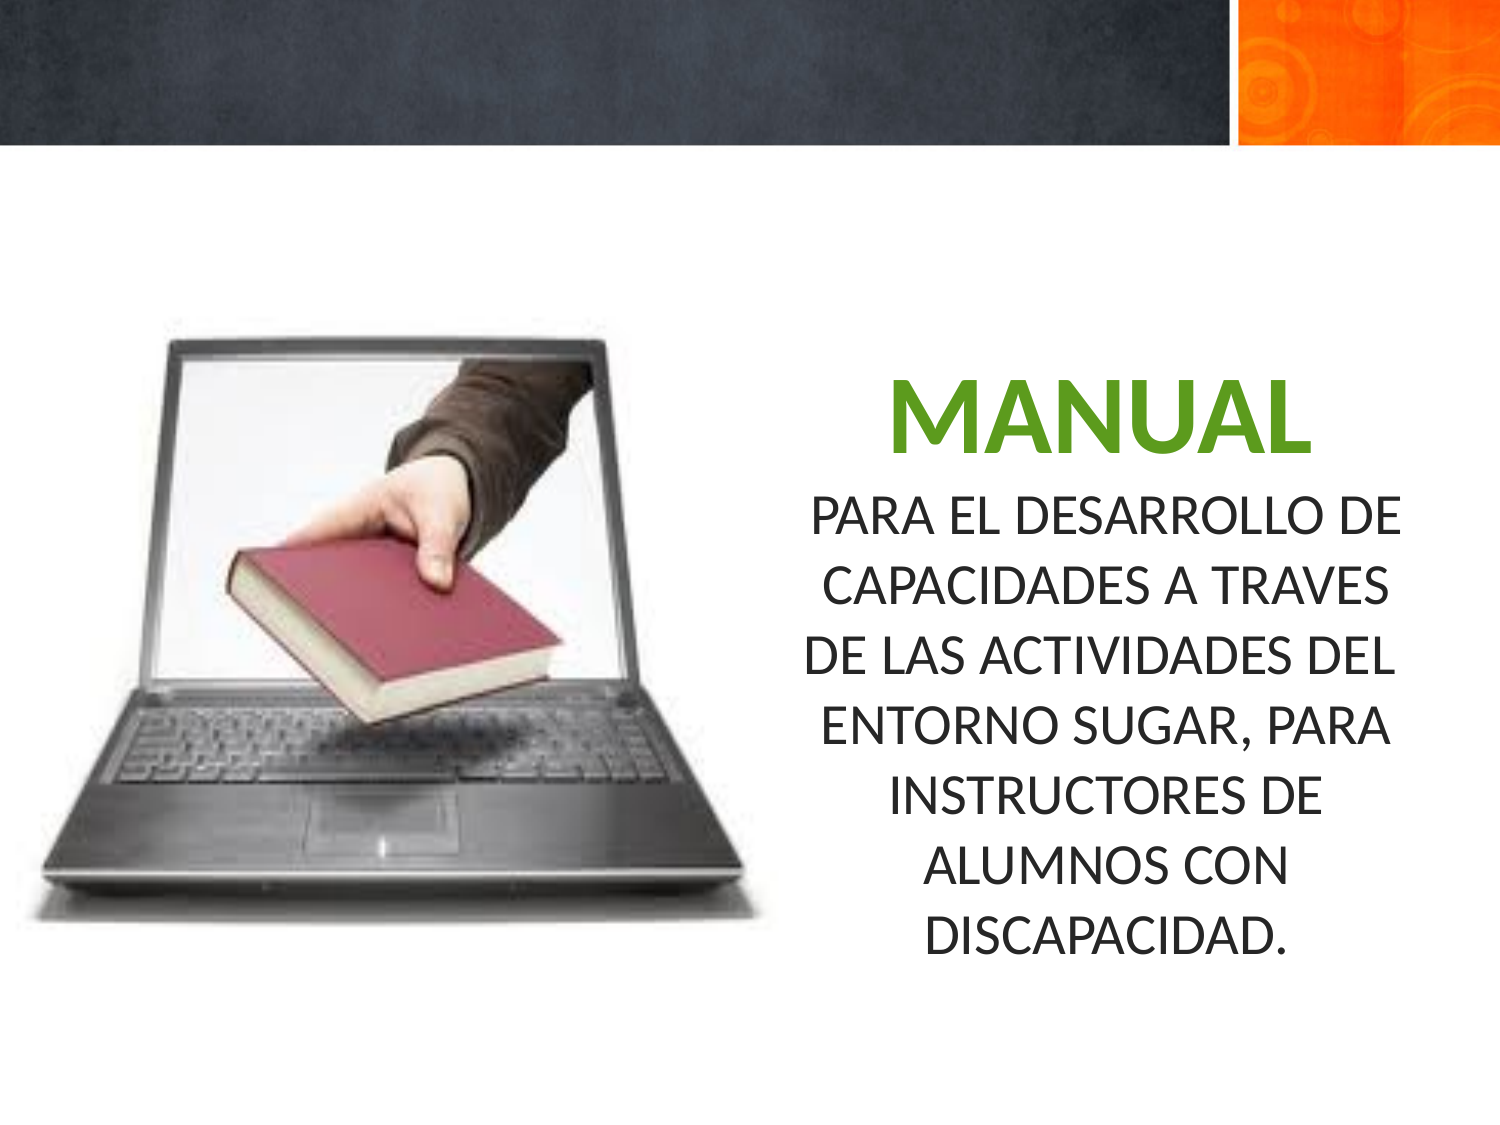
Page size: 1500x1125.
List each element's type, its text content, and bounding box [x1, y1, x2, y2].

picture [0, 0, 1500, 1125]
text_box MANUAL PARA EL DESARROLLO DE CAPACIDADES A TRAVES DE LAS ACTIVIDADES DEL ENTORNO SUGAR, PARA INSTRUCTORES DE ALUMNOS CON DISCAPACIDAD. [702, 333, 1436, 974]
